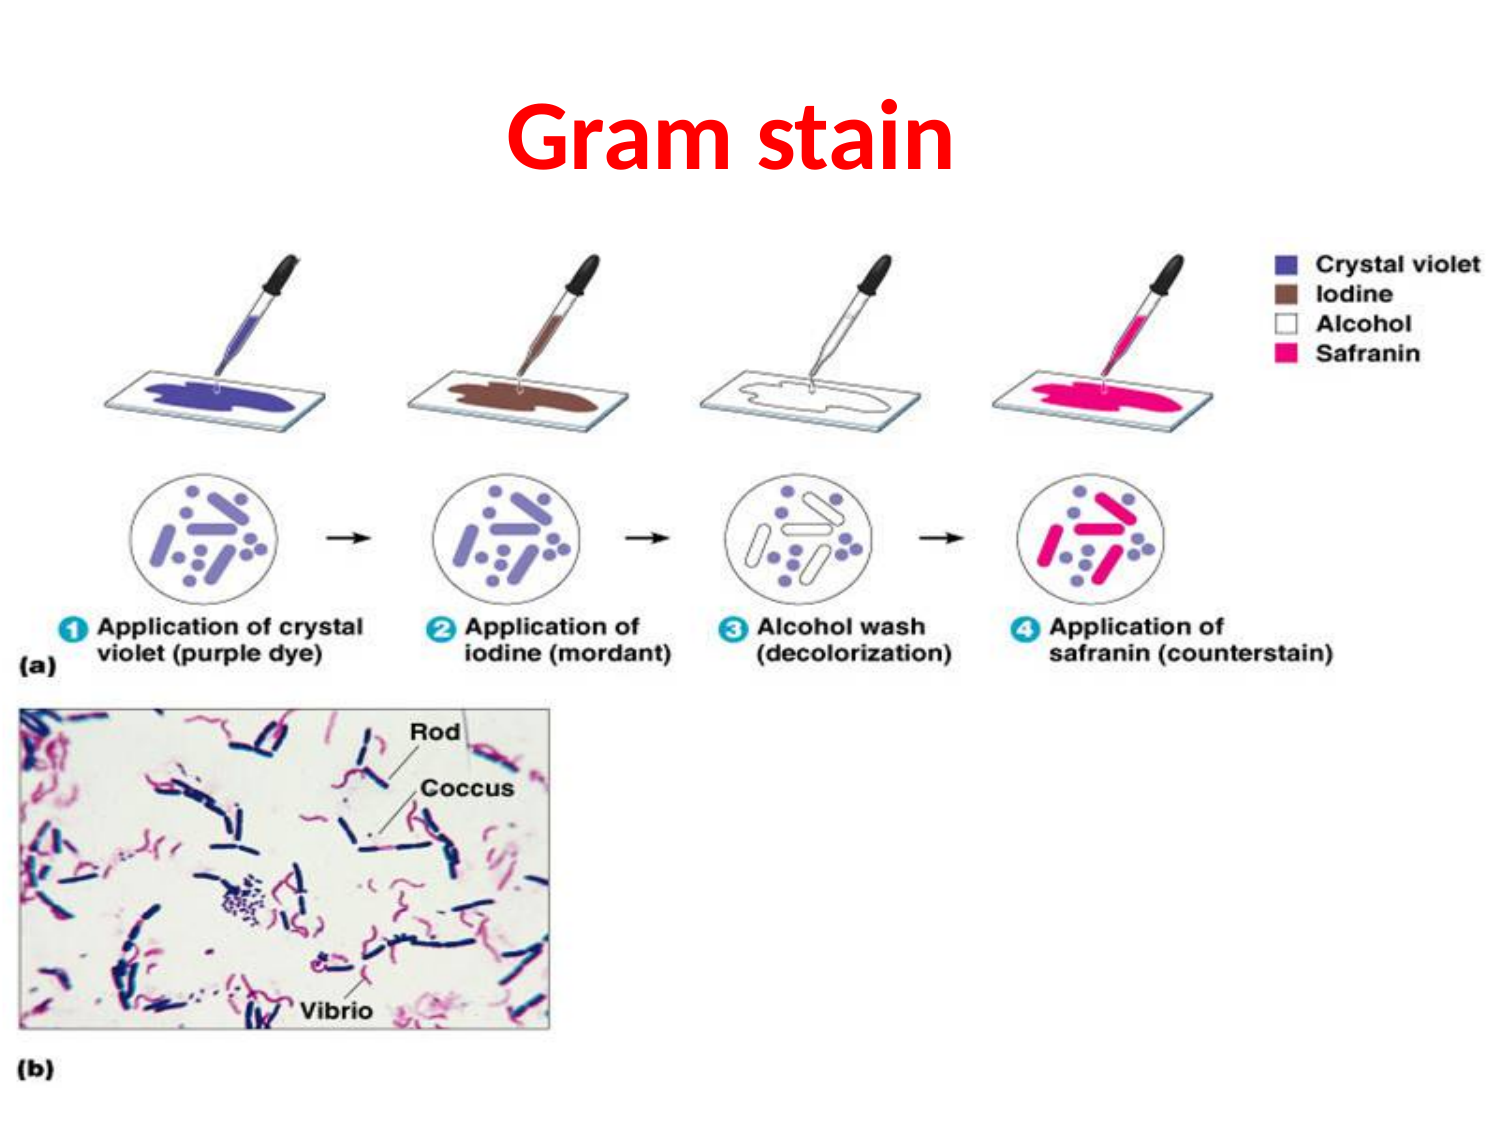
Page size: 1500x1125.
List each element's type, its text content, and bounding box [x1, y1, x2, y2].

text_box Gram stain [324, 62, 1138, 198]
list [2, 237, 1500, 1088]
